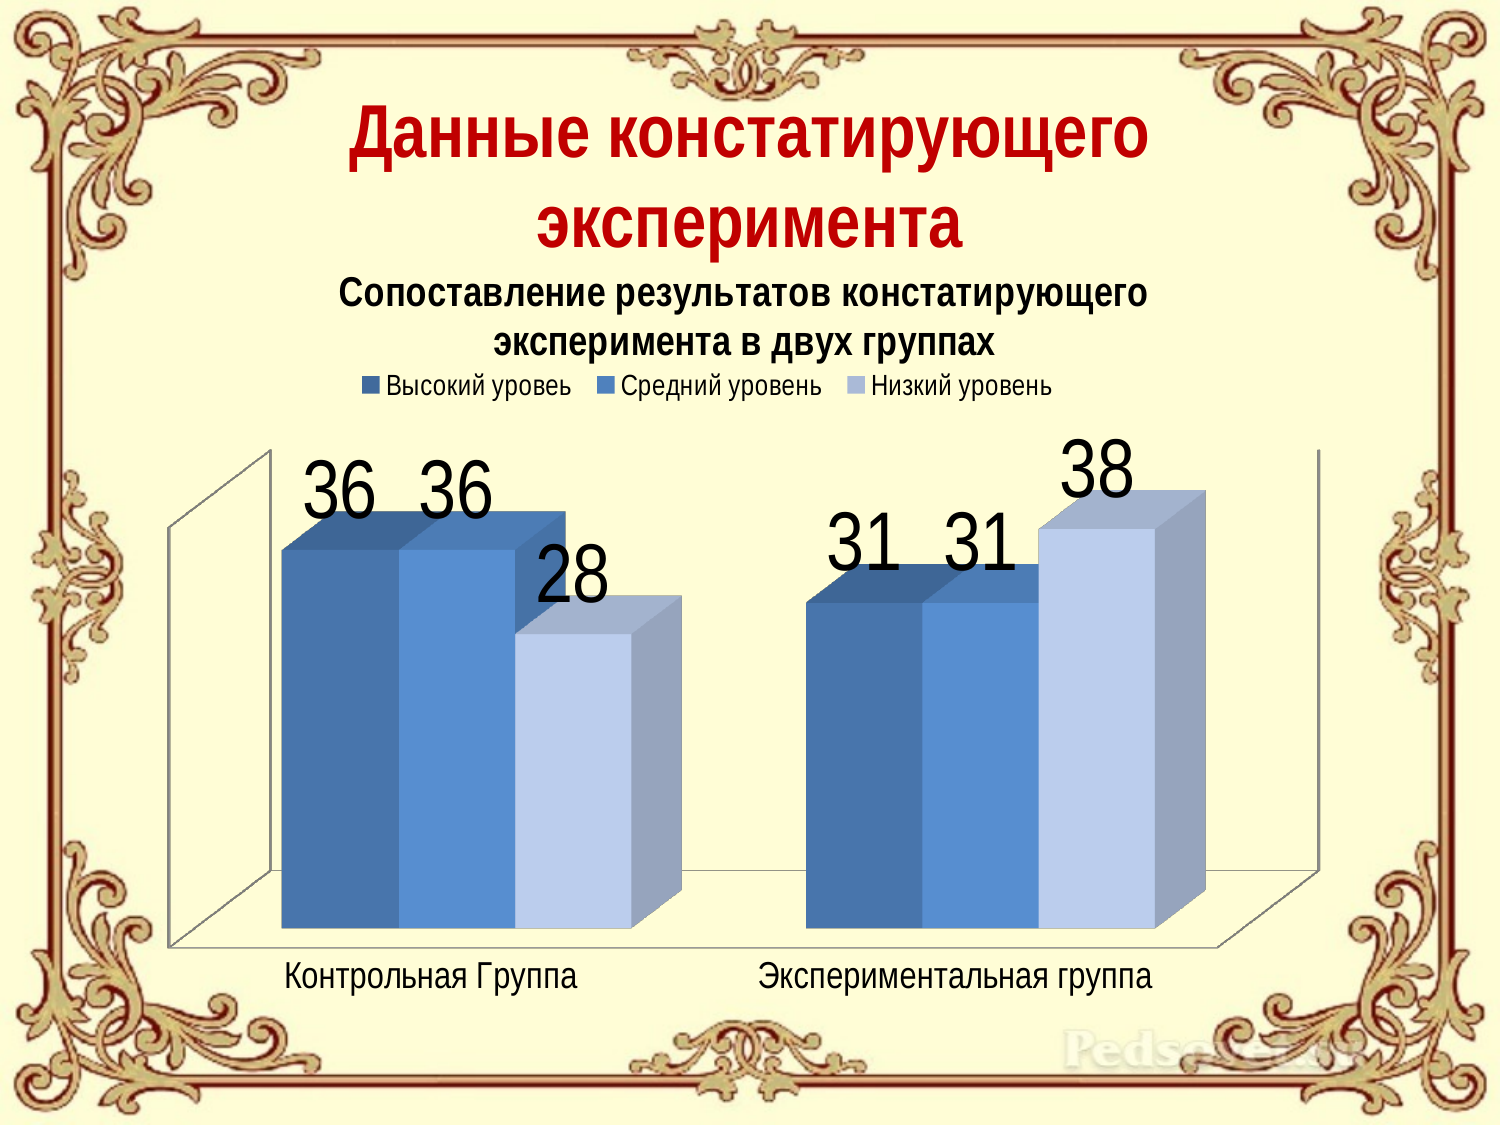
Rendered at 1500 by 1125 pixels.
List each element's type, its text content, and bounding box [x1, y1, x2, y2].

picture [0, 0, 1500, 1125]
text_box [1357, 496, 1424, 1007]
title Данные констатирующего эксперимента [147, 113, 1353, 231]
chart [135, 231, 1353, 1012]
text_box [88, 496, 130, 1007]
